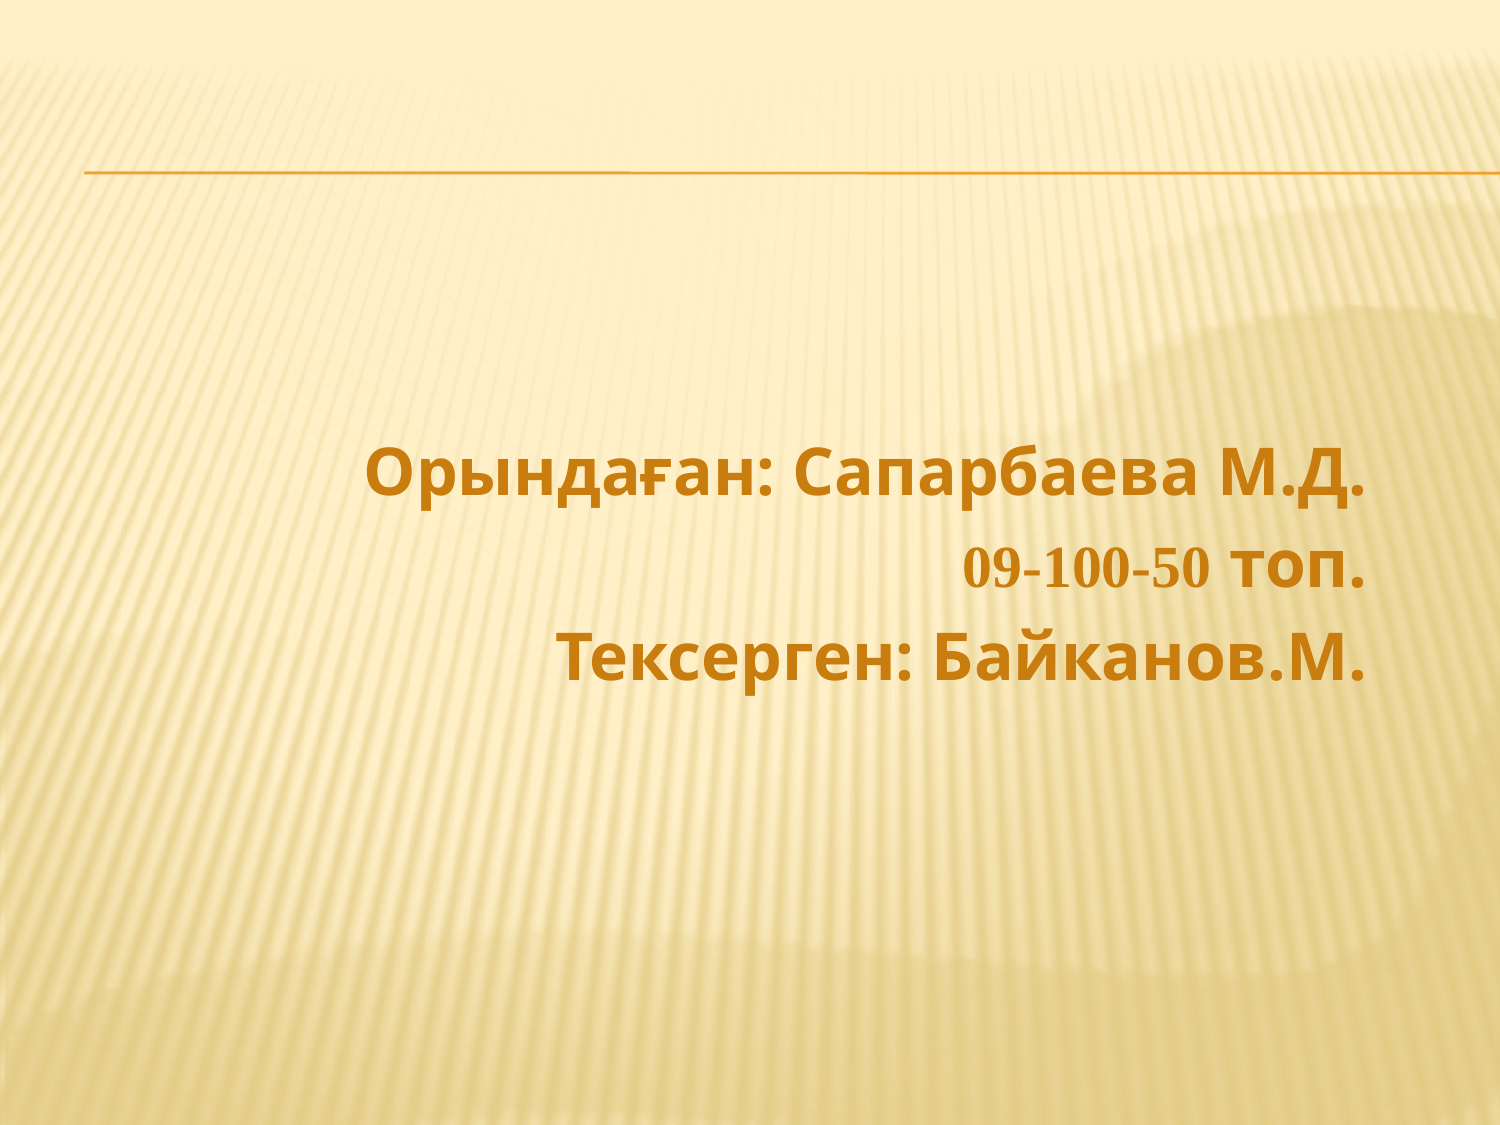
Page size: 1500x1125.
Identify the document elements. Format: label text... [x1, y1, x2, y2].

list Орындаған: Сапарбаева М.Д. 09-100-50 топ. Тексерген: Байканов.М. [81, 421, 1384, 704]
